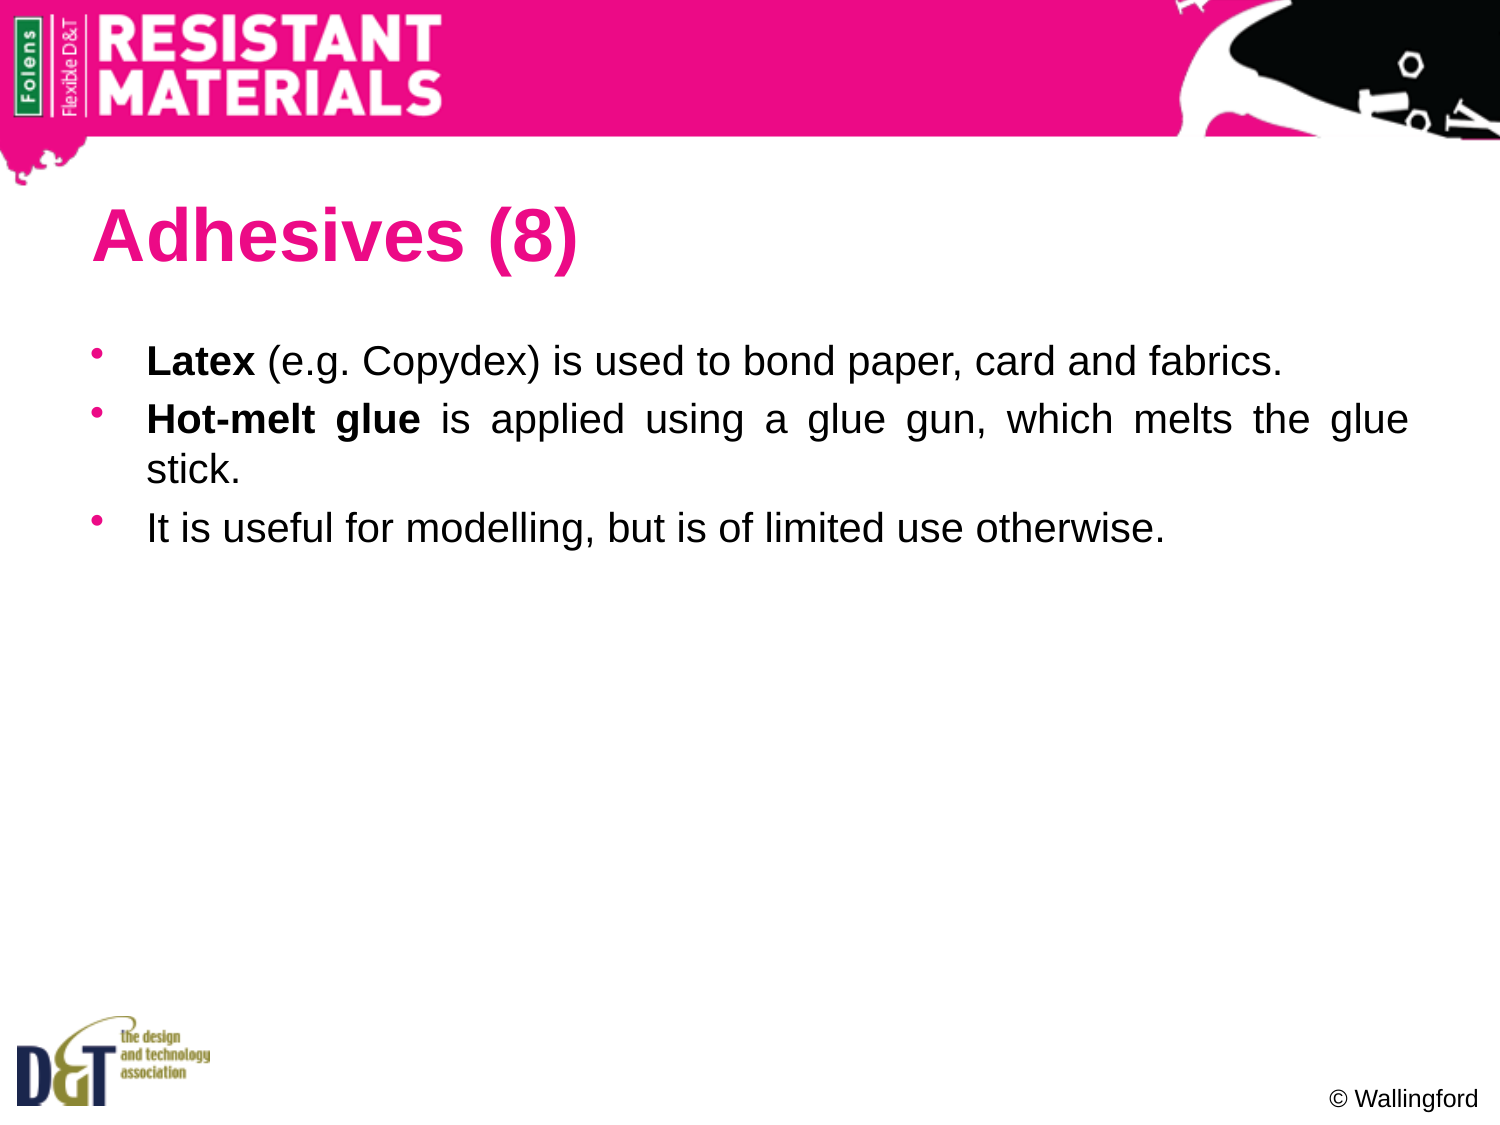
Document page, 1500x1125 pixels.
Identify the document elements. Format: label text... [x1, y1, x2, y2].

title Adhesives (8) [76, 160, 1427, 301]
picture [0, 0, 1500, 1125]
text_box © Wallingford [1257, 1074, 1495, 1125]
list Latex (e.g. Copydex) is used to bond paper, card and fabrics. Hot-melt glue is applied using a glue gun, which melts the glue stick. It is useful for modelling, but is of limited use otherwise. [75, 326, 1425, 1005]
